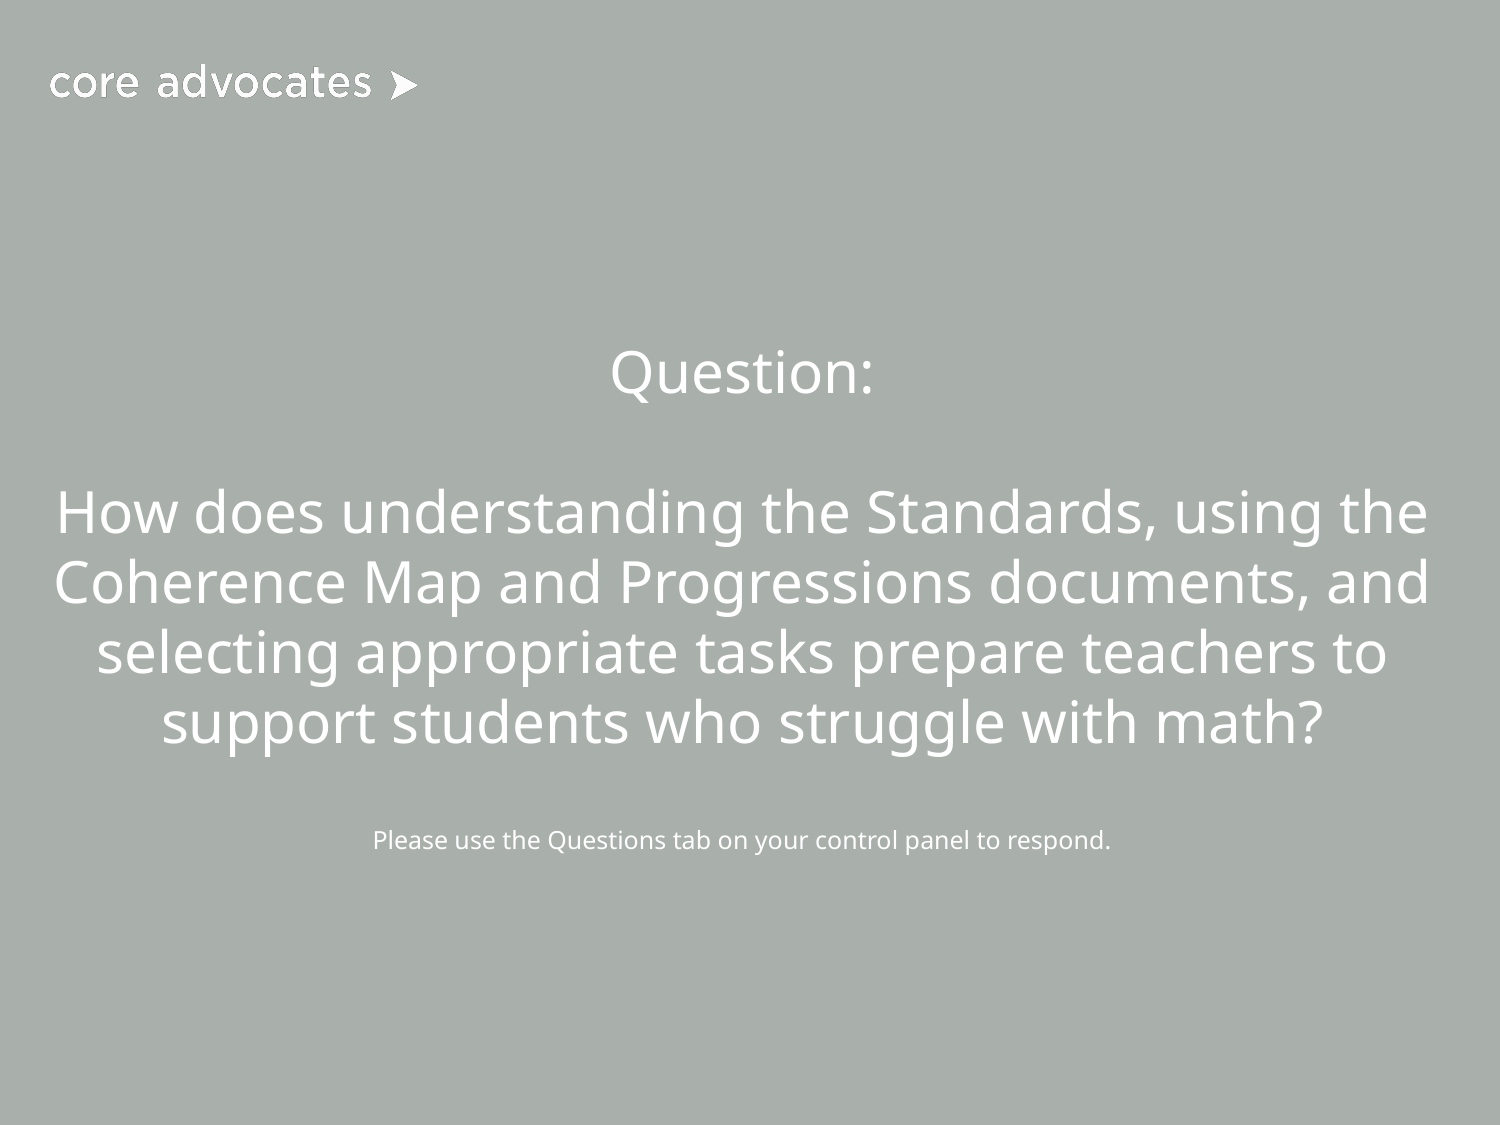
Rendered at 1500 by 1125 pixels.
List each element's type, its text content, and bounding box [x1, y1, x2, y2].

title Question: How does understanding the Standards, using the Coherence Map and Progressions documents, and selecting appropriate tasks prepare teachers to support students who struggle with math? Please use the Questions tab on your control panel to respond. [35, 366, 1450, 824]
picture [50, 64, 417, 100]
